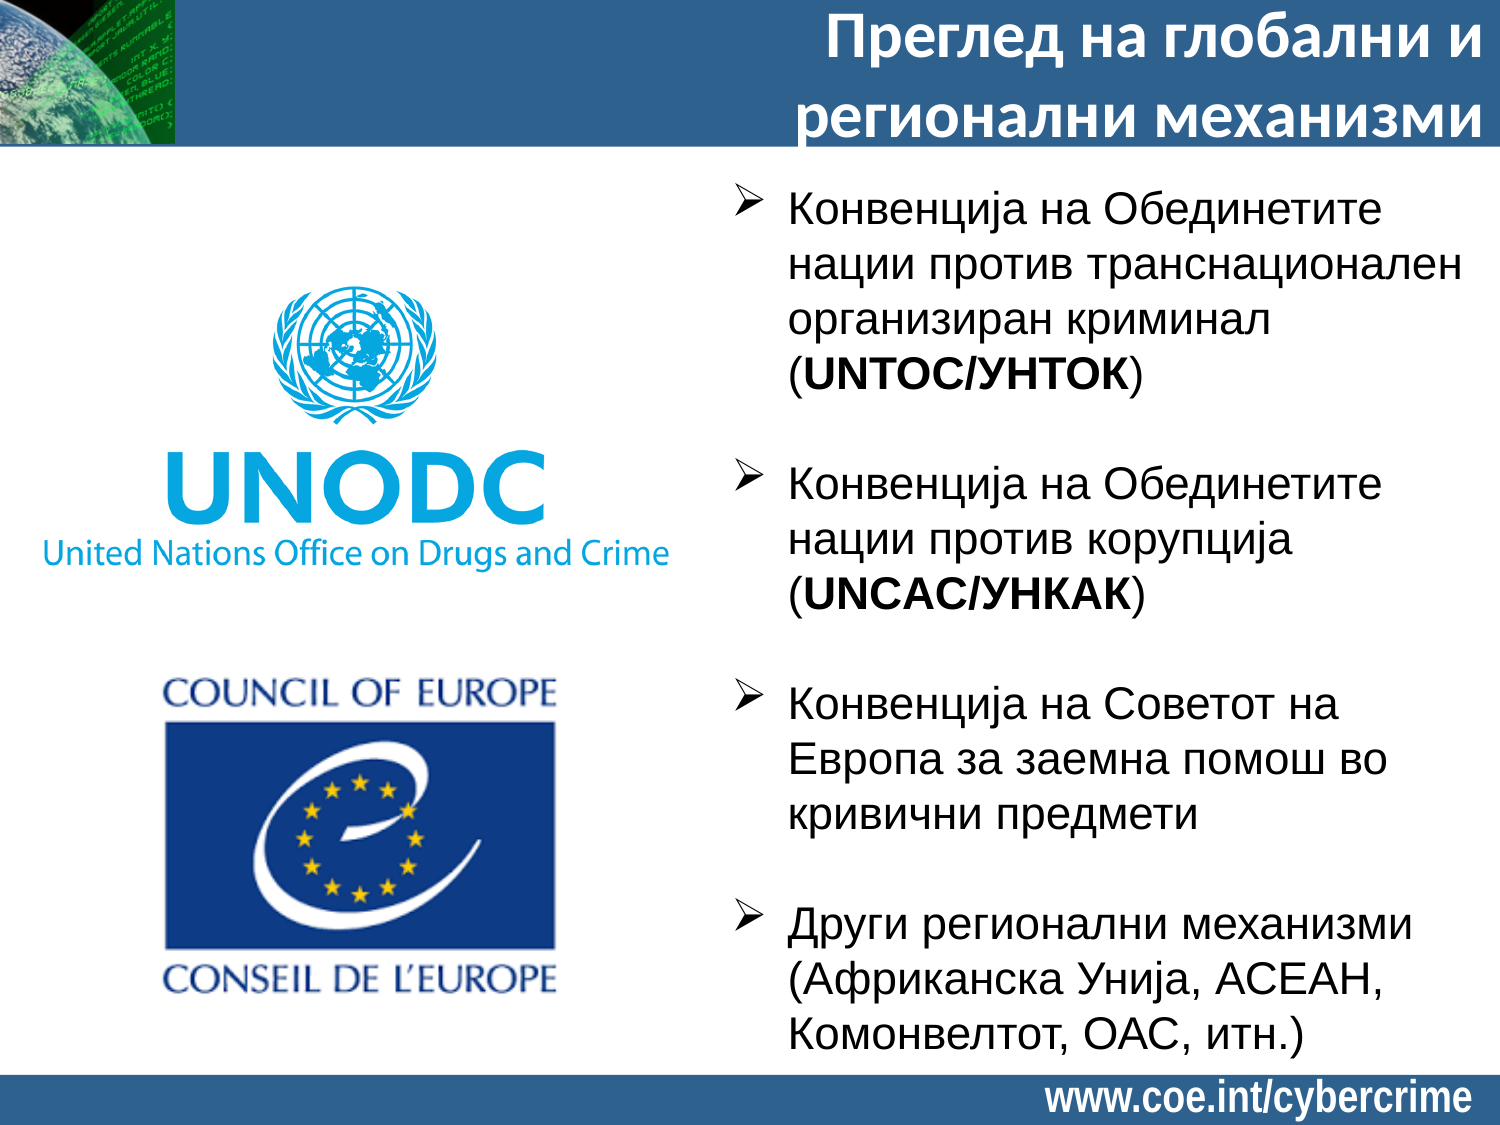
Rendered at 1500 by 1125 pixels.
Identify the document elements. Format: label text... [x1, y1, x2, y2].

text_box Конвенција на Обединетите нации против транснационален организиран криминал (UNTOC/УНТОК) Конвенција на Обединетите нации против корупција (UNCAC/УНКАК) Конвенција на Советот на Европа за заемна помош во кривични предмети Други регионални механизми (Африканска Унија, АСЕАН, Комонвелтот, ОАС, итн.) [716, 171, 1500, 1066]
text_box Преглед на глобални и регионални механизми [177, 0, 1500, 149]
picture [0, 0, 175, 144]
picture [41, 264, 672, 596]
text_box [0, 1073, 1030, 1125]
picture [115, 639, 605, 1031]
text_box www.coe.int/cybercrime [1030, 1066, 1500, 1125]
